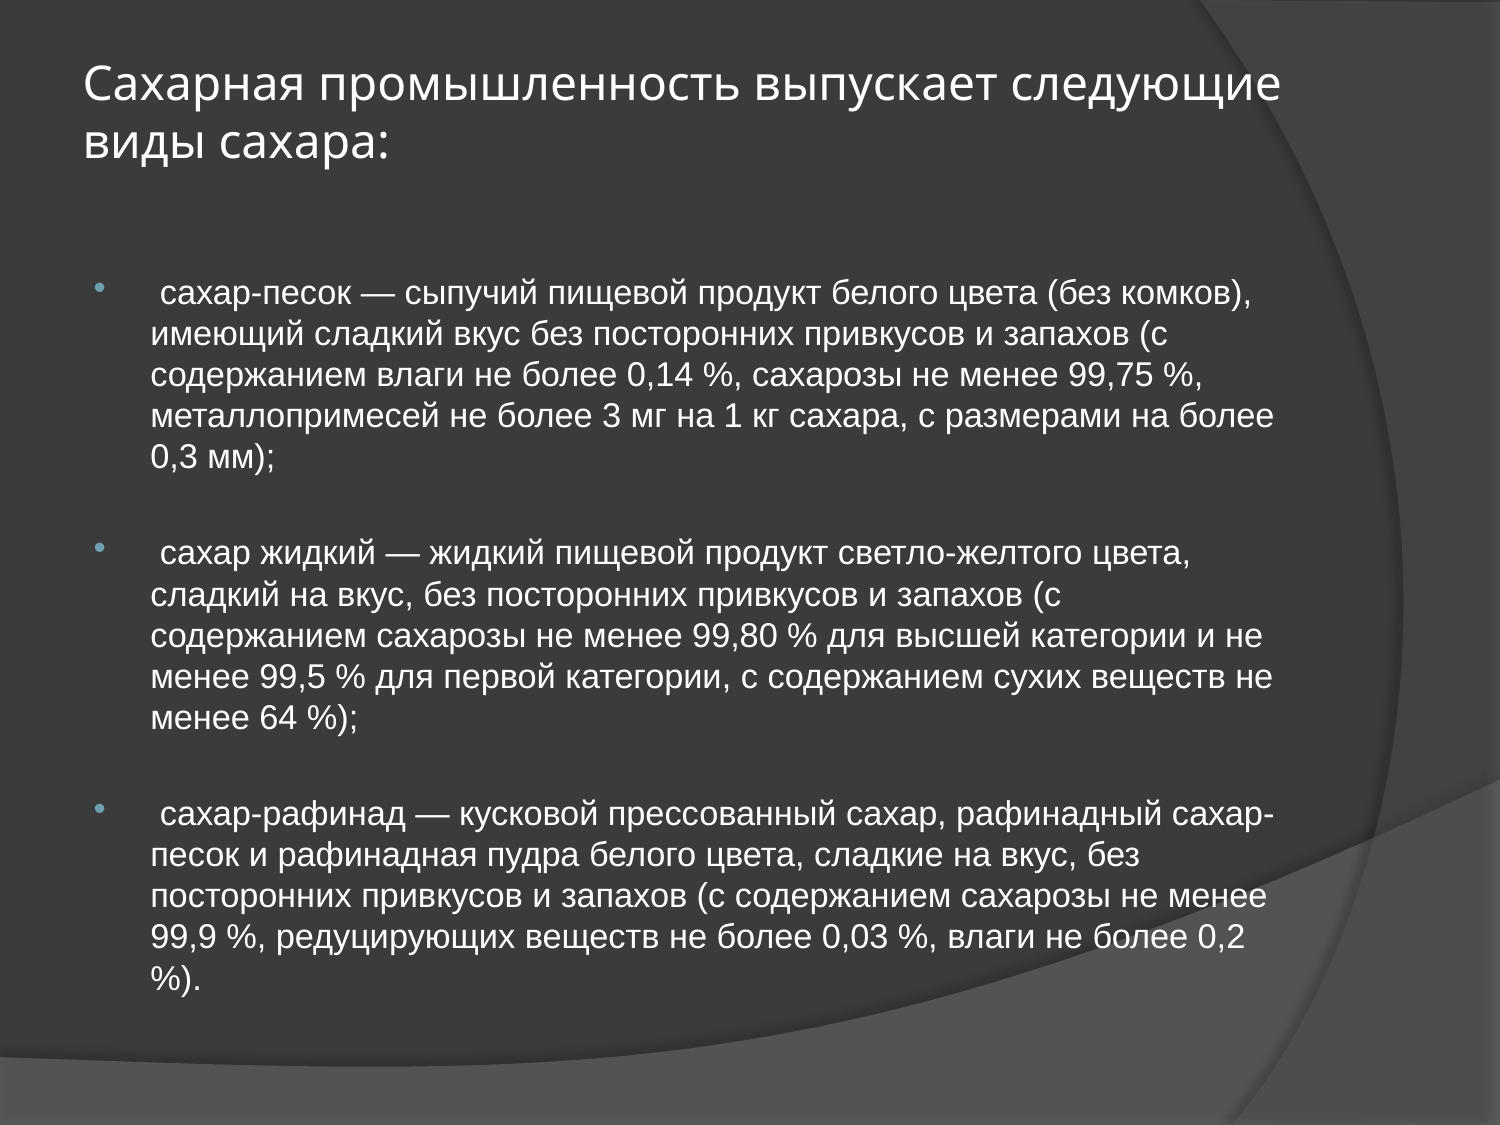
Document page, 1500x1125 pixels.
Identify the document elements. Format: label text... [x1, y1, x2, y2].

title Сахарная промышленность выпускает следующие виды сахара: [75, 45, 1300, 233]
list сахар-песок — сыпучий пищевой продукт белого цвета (без комков), имеющий сладкий вкус без посторонних привкусов и запахов (с содержанием влаги не более 0,14 %, сахарозы не менее 99,75 %, металлопримесей не более 3 мг на 1 кг сахара, с размерами на более 0,3 мм); сахар жидкий — жидкий пищевой продукт светло-желтого цвета, сладкий на вкус, без посторонних привкусов и запахов (с содержанием сахарозы не менее 99,80 % для высшей категории и не менее 99,5 % для первой категории, с содержанием сухих веществ не менее 64 %); сахар-рафинад — кусковой прессованный сахар, рафинадный сахар-песок и рафинадная пудра белого цвета, сладкие на вкус, без посторонних привкусов и запахов (с содержанием сахарозы не менее 99,9 %, редуцирующих веществ не более 0,03 %, влаги не более 0,2 %). [75, 262, 1300, 1005]
